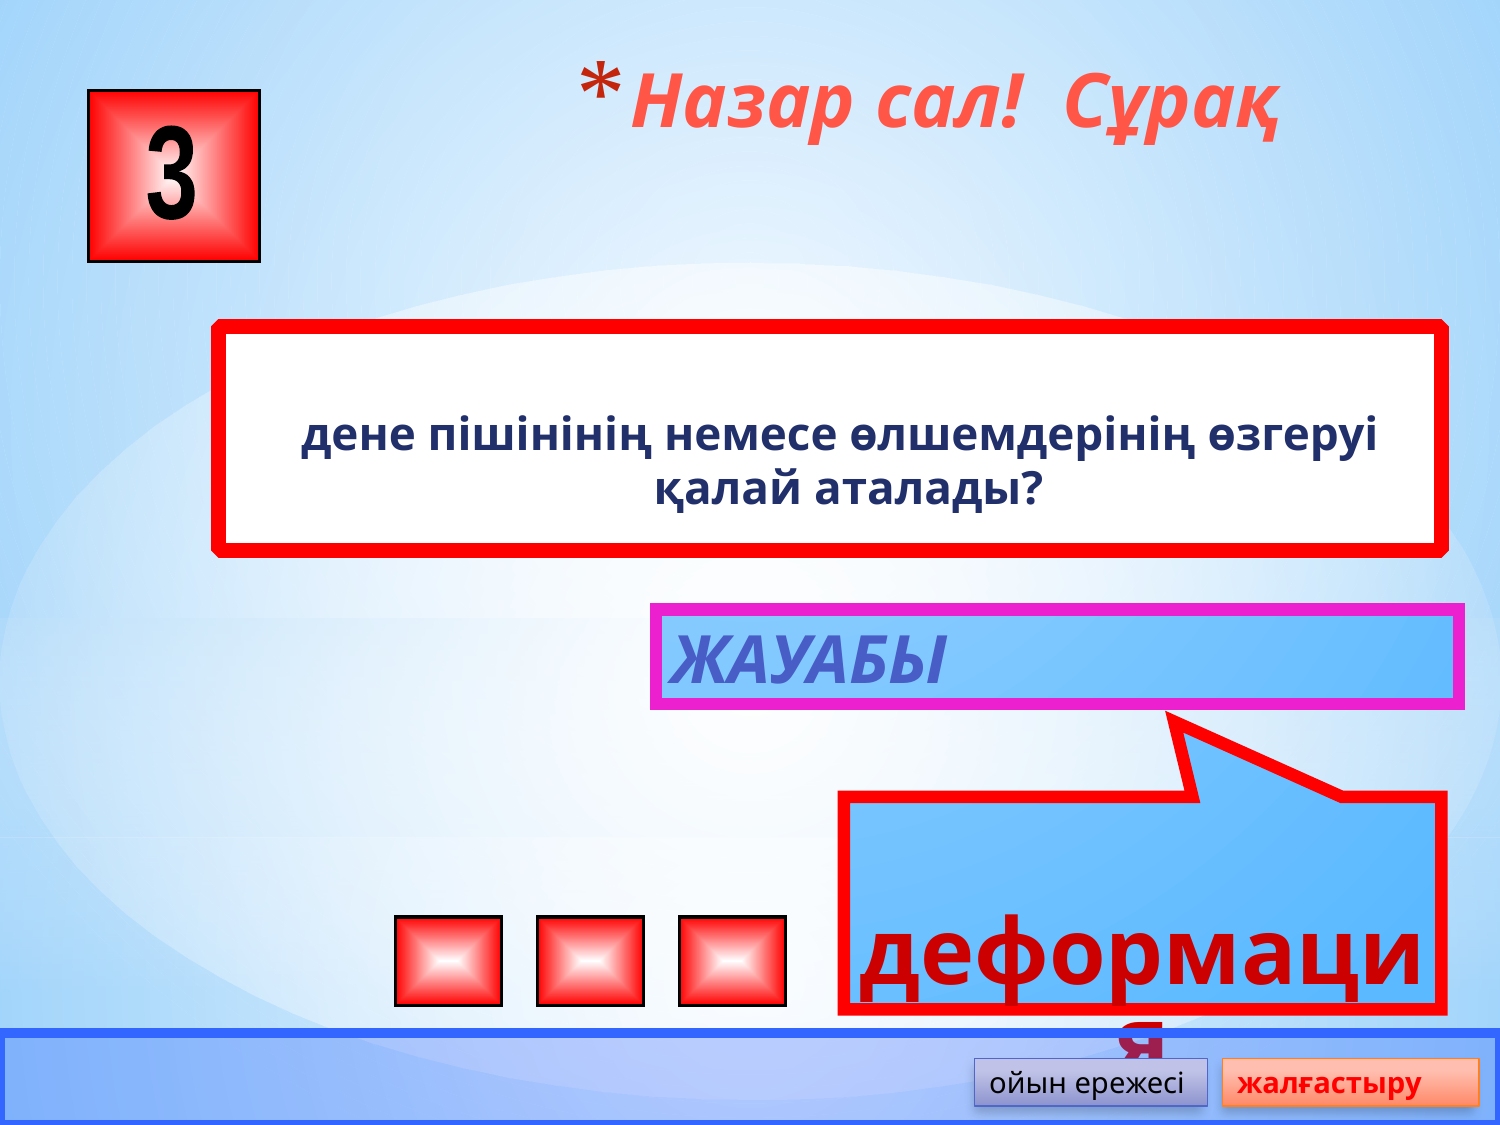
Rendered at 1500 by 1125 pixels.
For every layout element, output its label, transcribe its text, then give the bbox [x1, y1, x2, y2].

text_box ойын ережесі [974, 1058, 1208, 1107]
text_box [679, 916, 786, 1006]
text_box [395, 916, 502, 1006]
text_box [537, 916, 644, 1006]
text_box [88, 90, 260, 262]
text_box жауабы [656, 609, 1459, 704]
list дене пішінінің немесе өлшемдерінің өзгеруі қалай аталады? [217, 325, 1443, 552]
title Назар сал! Сұрақ [360, 45, 1317, 185]
text_box жалғастыру [1222, 1058, 1480, 1107]
text_box [0, 1033, 1500, 1125]
text_box деформация [843, 721, 1442, 1010]
